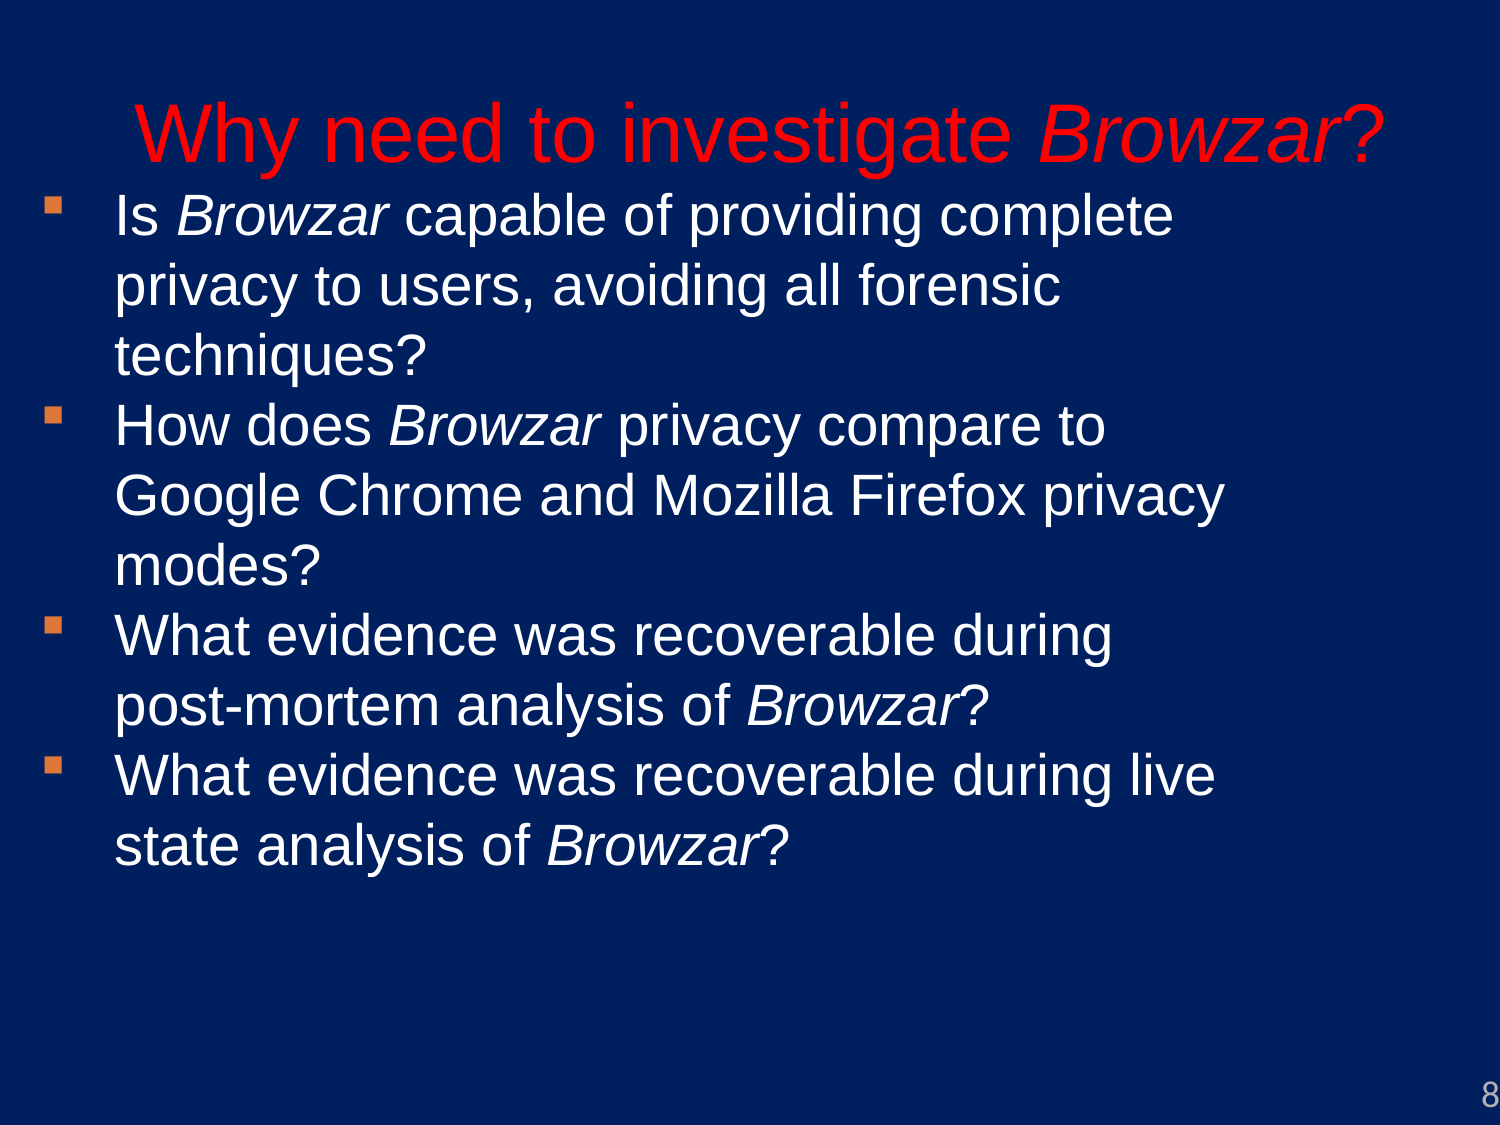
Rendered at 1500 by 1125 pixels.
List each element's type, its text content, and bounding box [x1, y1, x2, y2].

slide_number 8 [1437, 1069, 1500, 1125]
title Why need to investigate Browzar? [44, 53, 1456, 267]
text_box Is Browzar capable of providing complete privacy to users, avoiding all forensic techniques? How does Browzar privacy compare to Google Chrome and Mozilla Firefox privacy modes? What evidence was recoverable during post-mortem analysis of Browzar? What evidence was recoverable during live state analysis of Browzar? [37, 177, 1226, 878]
